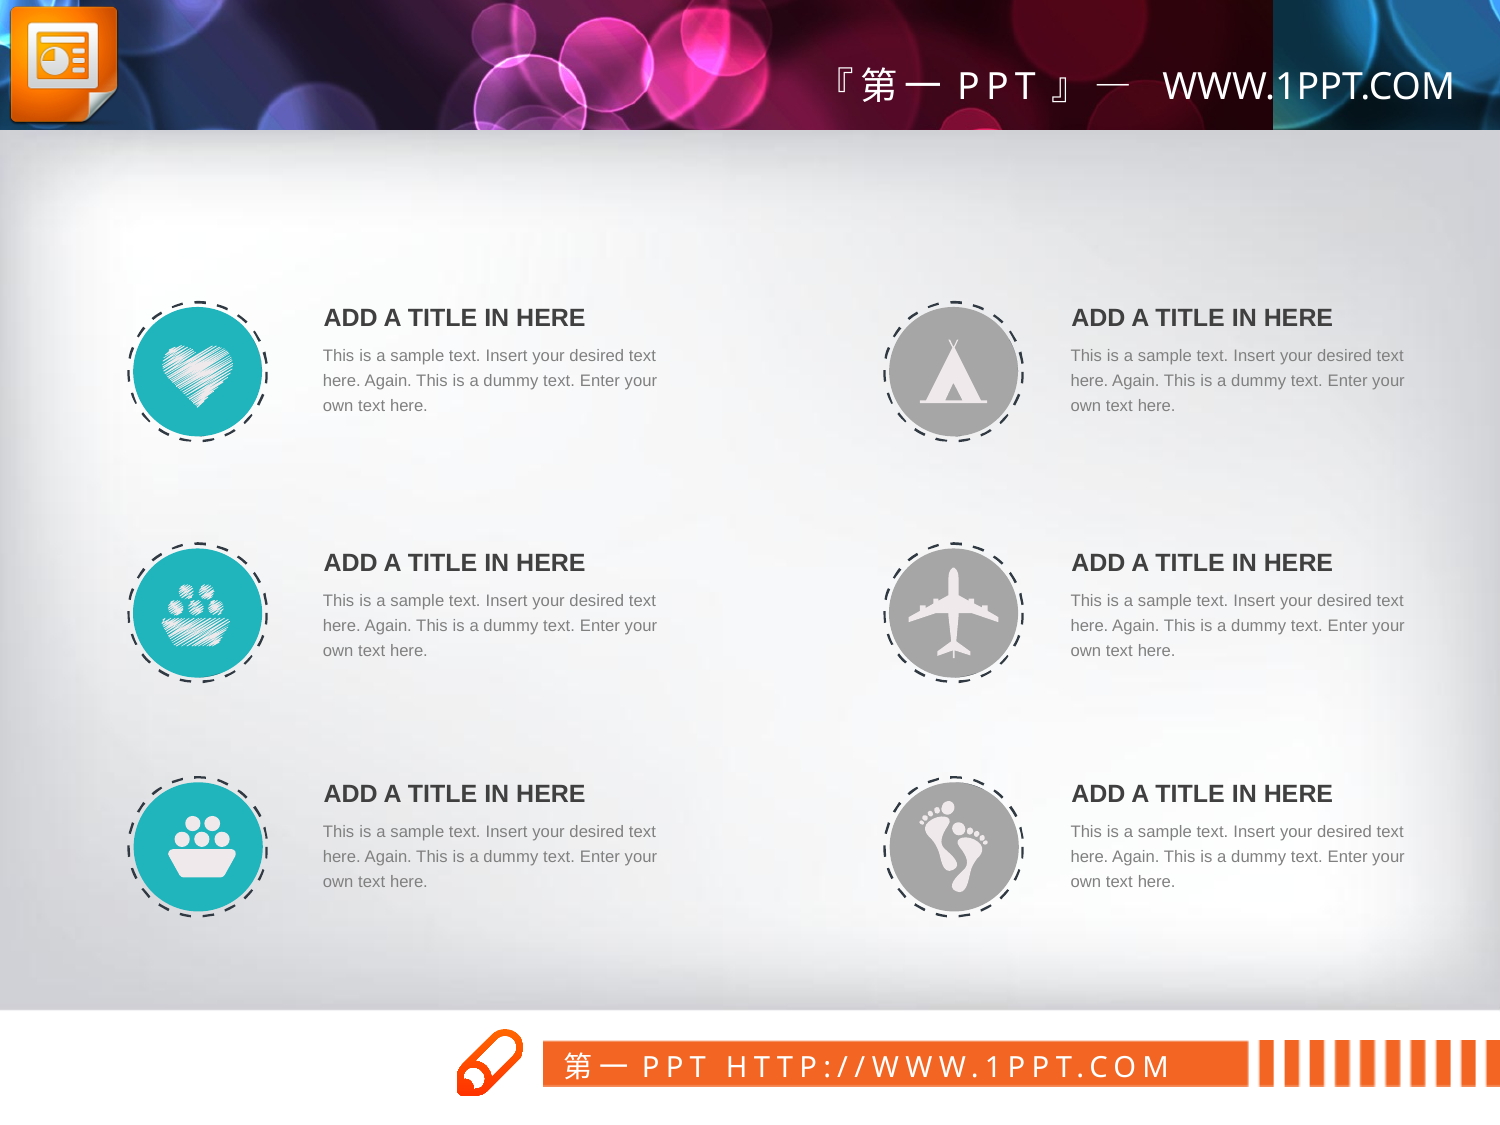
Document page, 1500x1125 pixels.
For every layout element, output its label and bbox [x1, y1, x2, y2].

text_box [307, 766, 680, 900]
picture [543, 1040, 1500, 1087]
text_box [127, 775, 268, 918]
text_box [879, 297, 1028, 446]
text_box [307, 290, 680, 424]
text_box [123, 297, 272, 446]
text_box [1055, 766, 1427, 900]
text_box [307, 535, 680, 669]
text_box [883, 775, 1024, 918]
text_box [1055, 535, 1427, 669]
picture [0, 0, 1500, 1012]
text_box [1055, 290, 1427, 424]
text_box [127, 541, 268, 684]
text_box [883, 541, 1024, 684]
